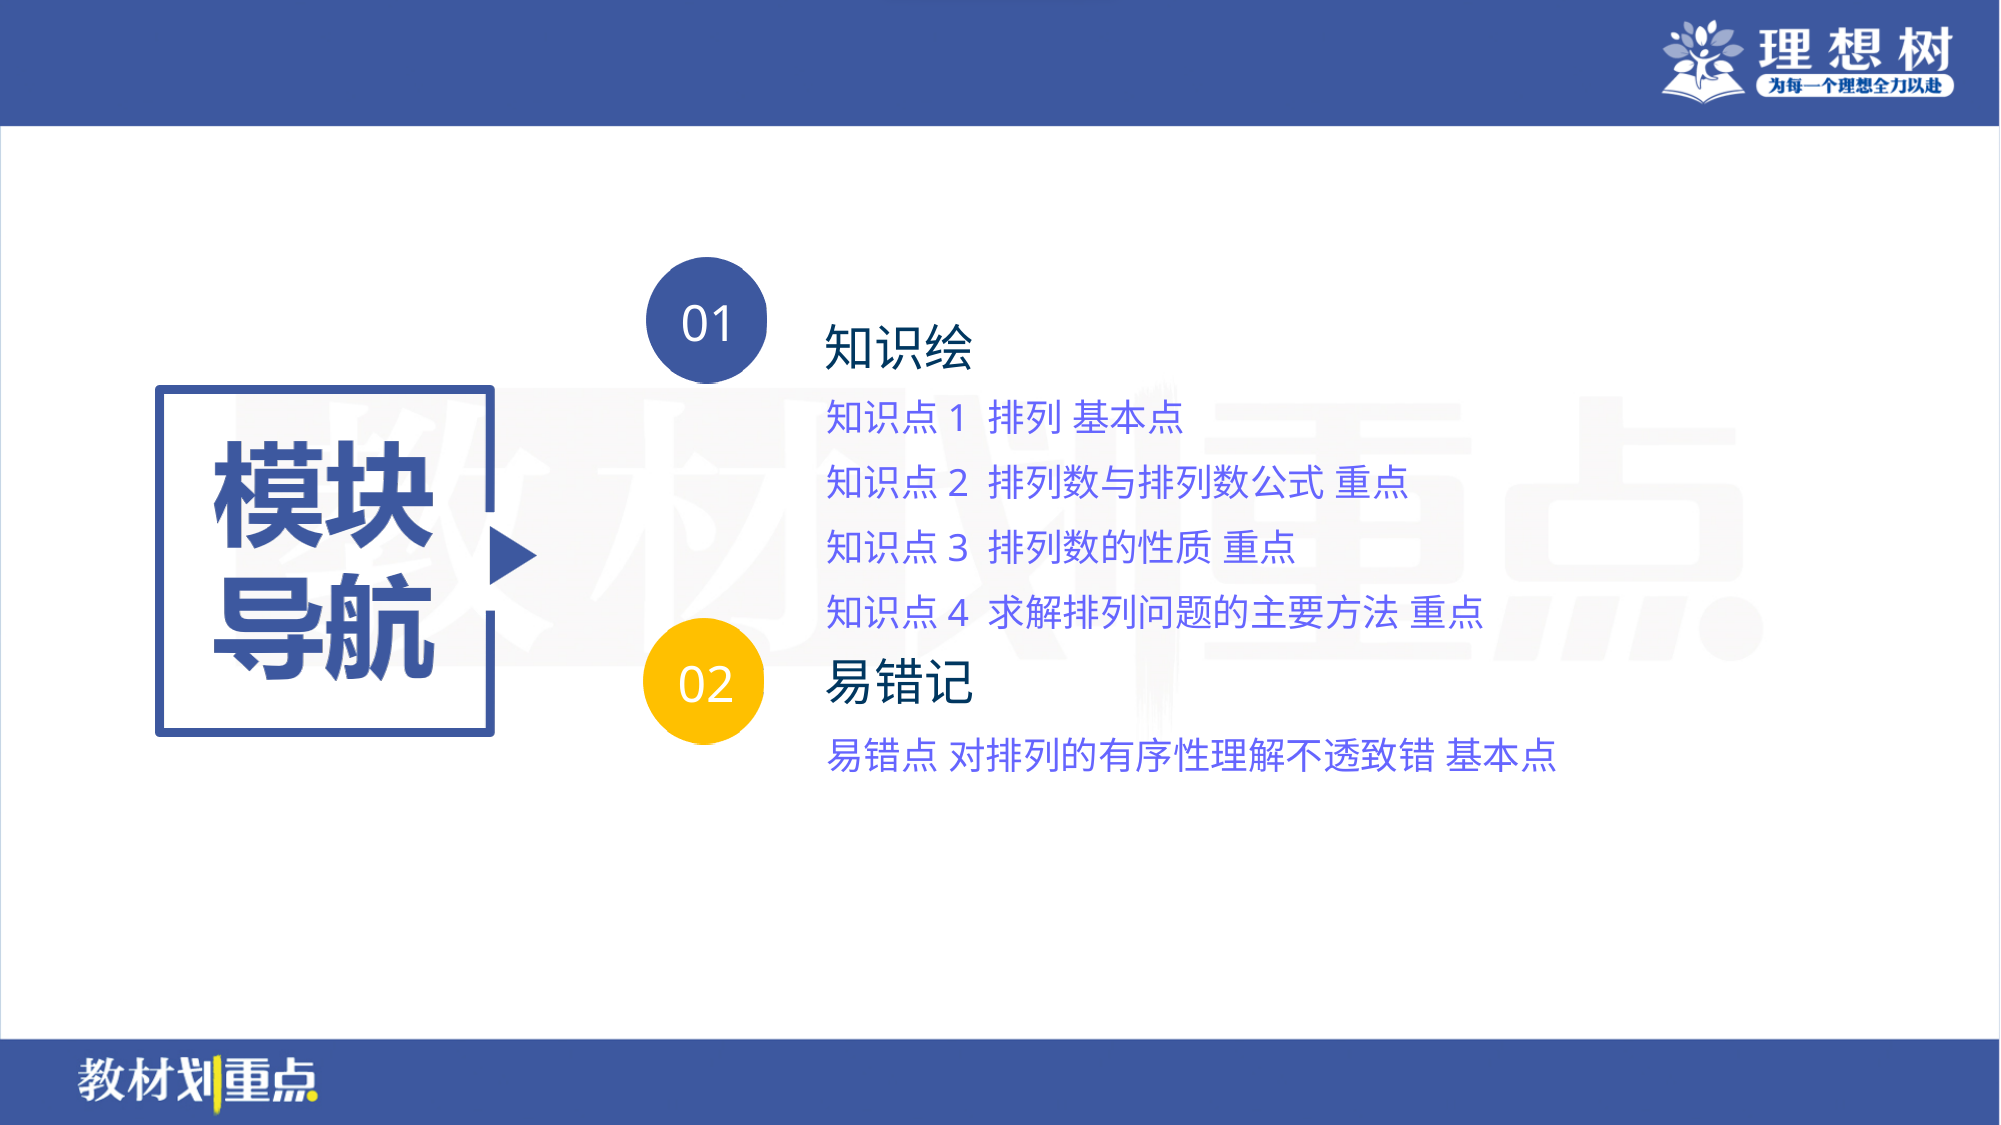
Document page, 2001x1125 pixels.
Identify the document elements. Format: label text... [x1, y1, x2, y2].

text_box 易错点 对排列的有序性理解不透致错 基本点 [826, 724, 1949, 784]
text_box 01 [767, 257, 773, 384]
text_box 知识点2 排列数与排列数公式 重点 [826, 452, 1949, 511]
text_box 知识绘 [796, 308, 1004, 384]
text_box 易错记 [796, 642, 1004, 718]
text_box 02 [764, 618, 770, 745]
text_box 知识点4 求解排列问题的主要方法 重点 [826, 581, 1949, 640]
picture [0, 0, 2000, 1125]
text_box 知识点1 排列 基本点 [826, 386, 1949, 445]
text_box 知识点3 排列数的性质 重点 [826, 516, 1949, 576]
